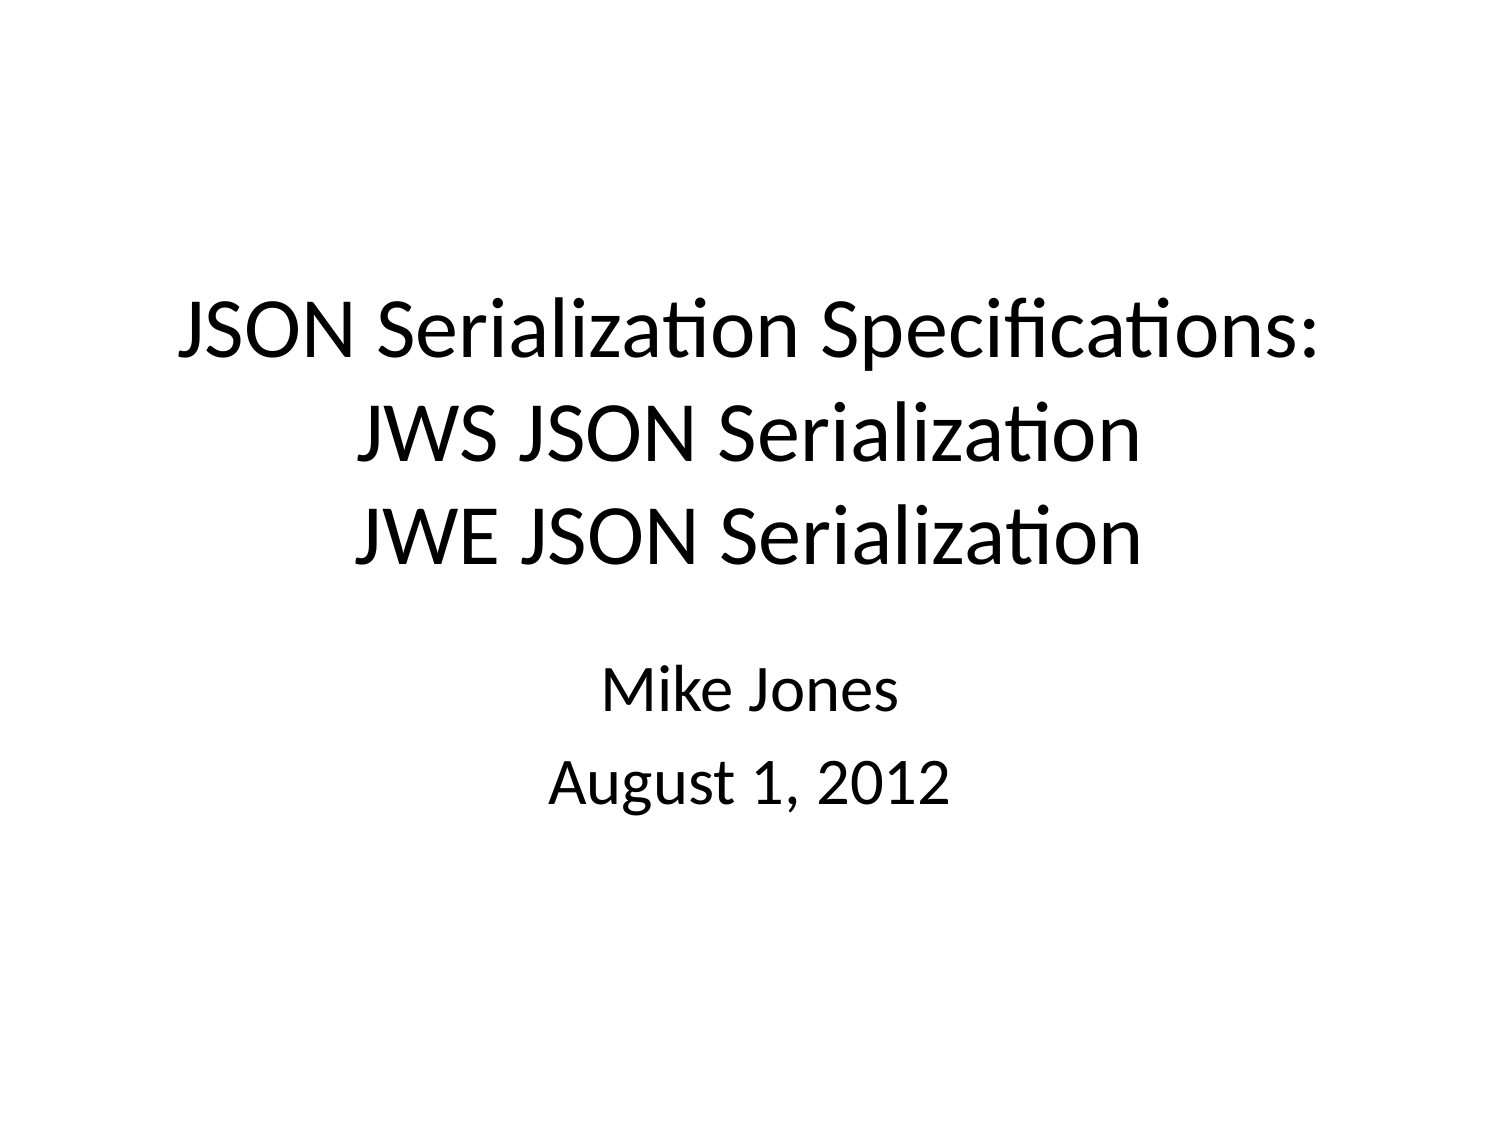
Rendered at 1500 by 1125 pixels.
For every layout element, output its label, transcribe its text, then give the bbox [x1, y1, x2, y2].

title JSON Serialization Specifications: JWS JSON Serialization JWE JSON Serialization [112, 262, 1388, 591]
subtitle Mike Jones August 1, 2012 [225, 637, 1275, 925]
